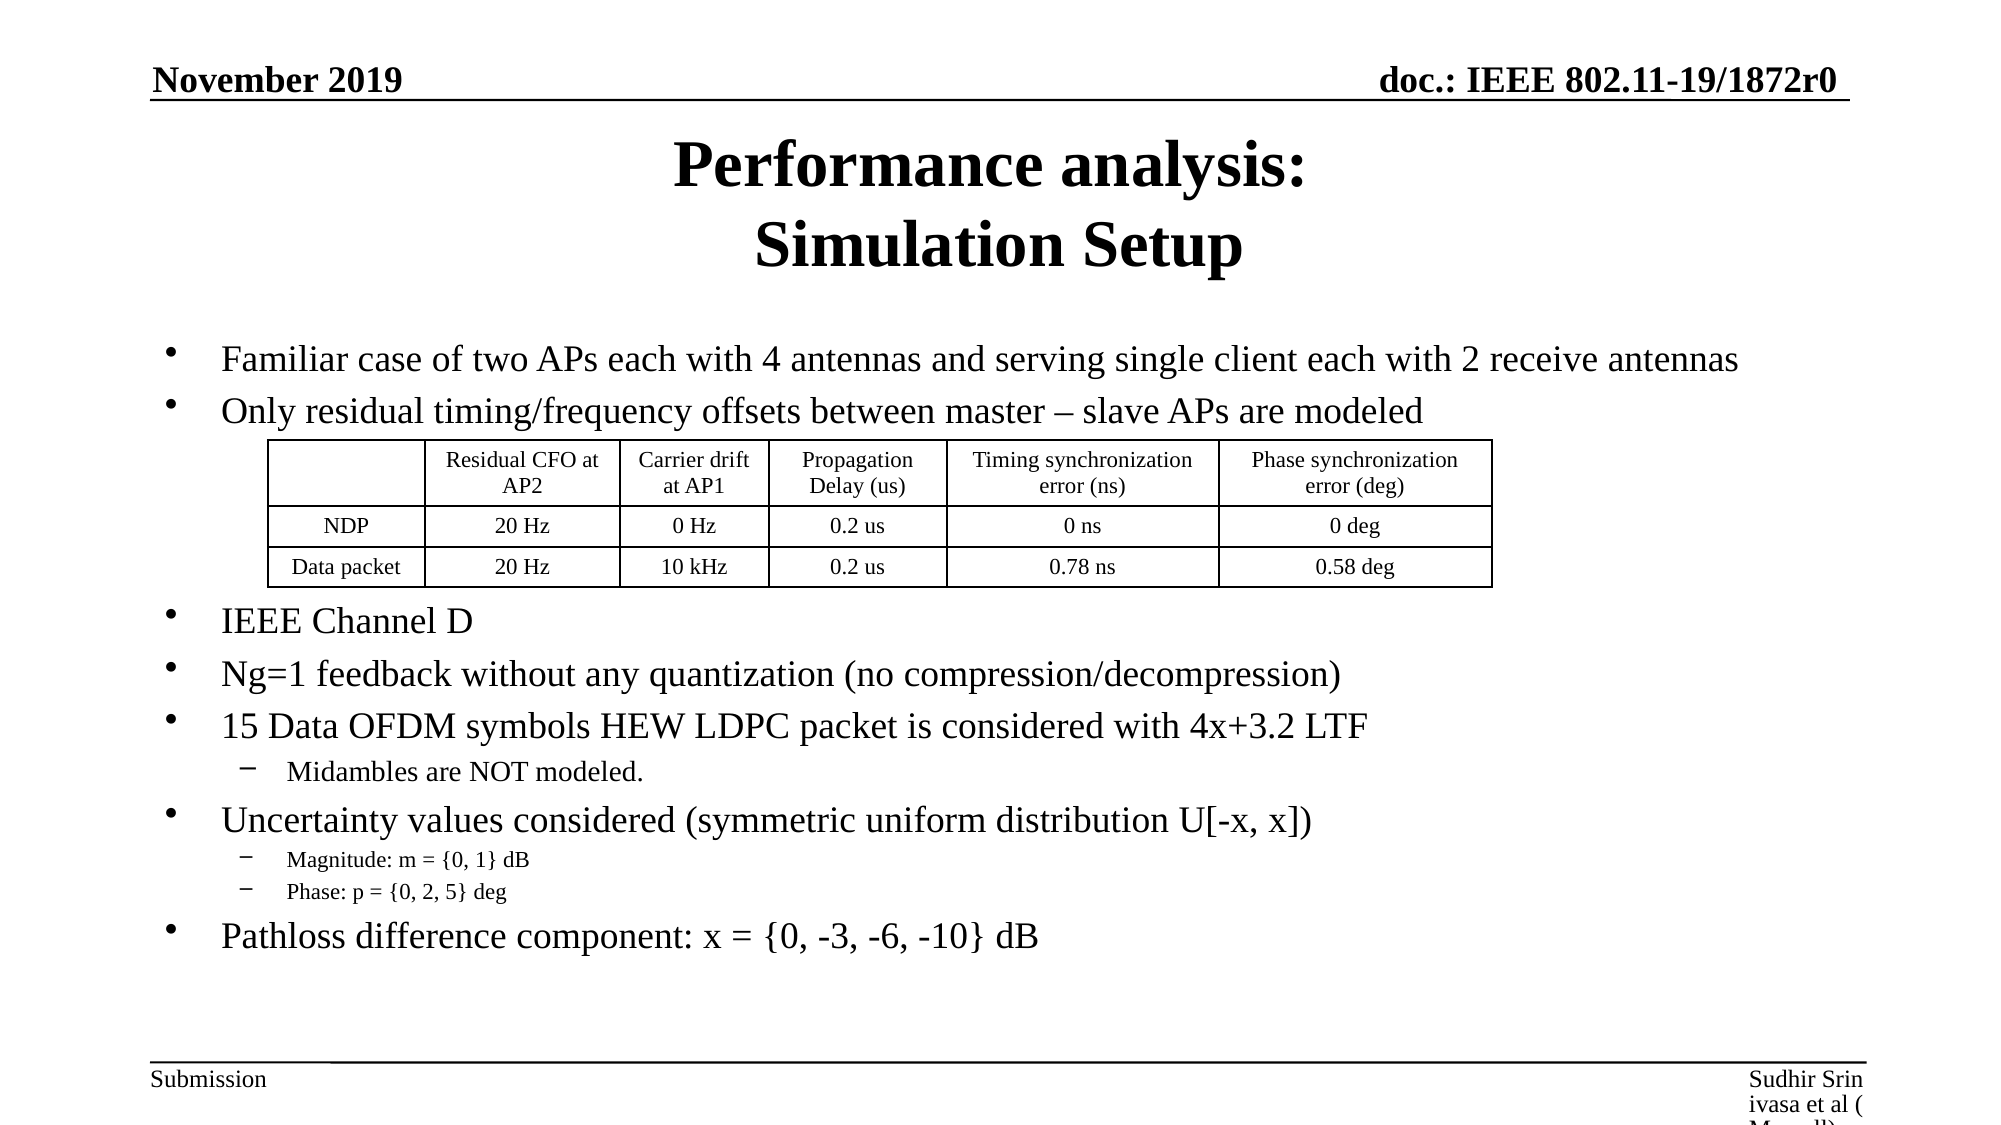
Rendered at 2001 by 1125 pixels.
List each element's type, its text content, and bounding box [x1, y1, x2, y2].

table_cell Data packet [269, 548, 424, 586]
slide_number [152, 54, 406, 101]
table_cell 10 kHz [621, 548, 768, 586]
table_cell 0 Hz [621, 507, 768, 546]
table_cell 0.78 ns [948, 548, 1218, 586]
list Familiar case of two APs each with 4 antennas and serving single client each with 2 receive antennas Only residual timing/frequency offsets between master – slave APs are modeled IEEE Channel D Ng=1 feedback without any quantization (no compression/decompression) 15 Data OFDM symbols HEW LDPC packet is considered with 4x+3.2 LTF Midambles are NOT modeled. Uncertainty values considered (symmetric uniform distribution U[-x, x]) Magnitude: m = {0, 1} dB Phase: p = {0, 2, 5} deg Pathloss difference component: x = {0, -3, -6, -10} dB [149, 326, 1850, 1002]
table_cell 0 ns [948, 507, 1218, 546]
table_header Timing synchronization error (ns) [948, 441, 1218, 505]
table_header Residual CFO at AP2 [426, 441, 619, 505]
table_cell 0.2 us [770, 548, 946, 586]
table_header Phase synchronization error (deg) [1220, 441, 1491, 505]
table_cell 20 Hz [426, 548, 619, 586]
table_cell NDP [269, 507, 424, 546]
table_header [269, 441, 424, 505]
table_header Propagation Delay (us) [770, 441, 946, 505]
footer Sudhir Srinivasa et al (Marvell) [1748, 1061, 1869, 1108]
table_cell 0 deg [1220, 507, 1491, 546]
table_cell 0.58 deg [1220, 548, 1491, 586]
table_header Carrier drift at AP1 [621, 441, 768, 505]
title Performance analysis: Simulation Setup [150, 112, 1850, 288]
table_cell 0.2 us [770, 507, 946, 546]
table_cell 20 Hz [426, 507, 619, 546]
